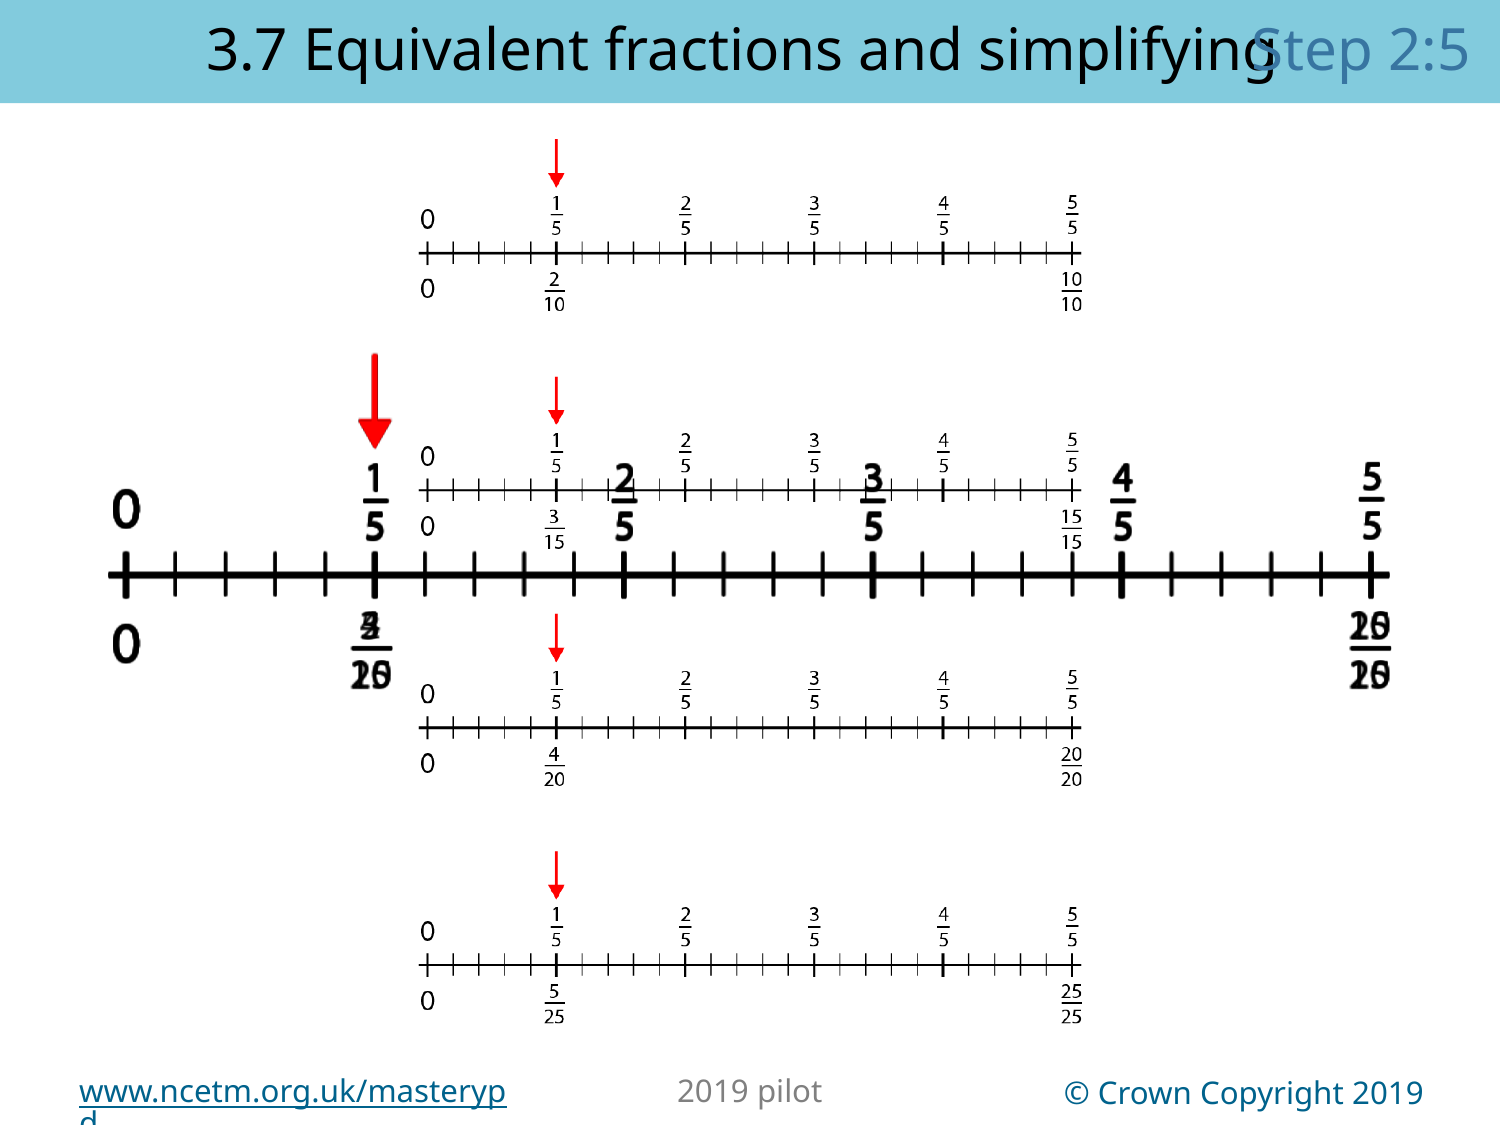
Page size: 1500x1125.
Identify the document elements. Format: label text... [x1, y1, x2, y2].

picture [101, 139, 1399, 1046]
list Step 2:5 [0, 0, 1500, 104]
